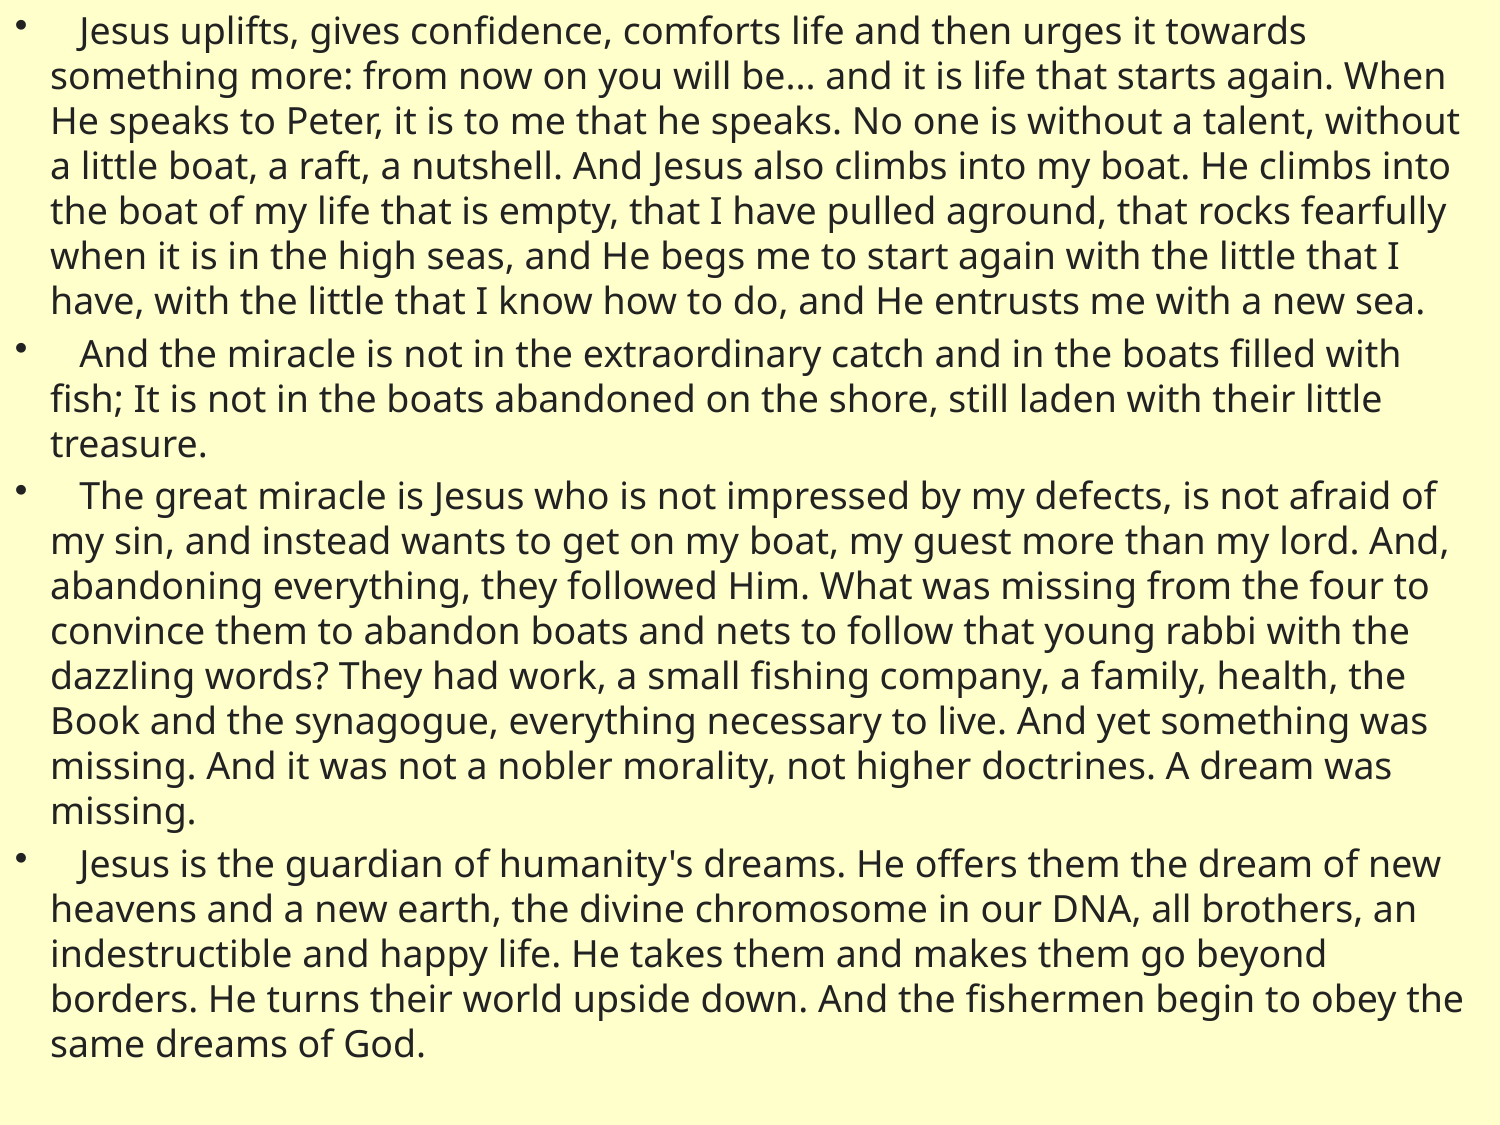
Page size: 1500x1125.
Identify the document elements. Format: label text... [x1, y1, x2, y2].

text_box Jesus uplifts, gives confidence, comforts life and then urges it towards something more: from now on you will be... and it is life that starts again. When He speaks to Peter, it is to me that he speaks. No one is without a talent, without a little boat, a raft, a nutshell. And Jesus also climbs into my boat. He climbs into the boat of my life that is empty, that I have pulled aground, that rocks fearfully when it is in the high seas, and He begs me to start again with the little that I have, with the little that I know how to do, and He entrusts me with a new sea. And the miracle is not in the extraordinary catch and in the boats filled with fish; It is not in the boats abandoned on the shore, still laden with their little treasure. The great miracle is Jesus who is not impressed by my defects, is not afraid of my sin, and instead wants to get on my boat, my guest more than my lord. And, abandoning everything, they followed Him. What was missing from the four to convince them to abandon boats and nets to follow that young rabbi with the dazzling words? They had work, a small fishing company, a family, health, the Book and the synagogue, everything necessary to live. And yet something was missing. And it was not a nobler morality, not higher doctrines. A dream was missing. Jesus is the guardian of humanity's dreams. He offers them the dream of new heavens and a new earth, the divine chromosome in our DNA, all brothers, an indestructible and happy life. He takes them and makes them go beyond borders. He turns their world upside down. And the fishermen begin to obey the same dreams of God. [0, 0, 1500, 1073]
